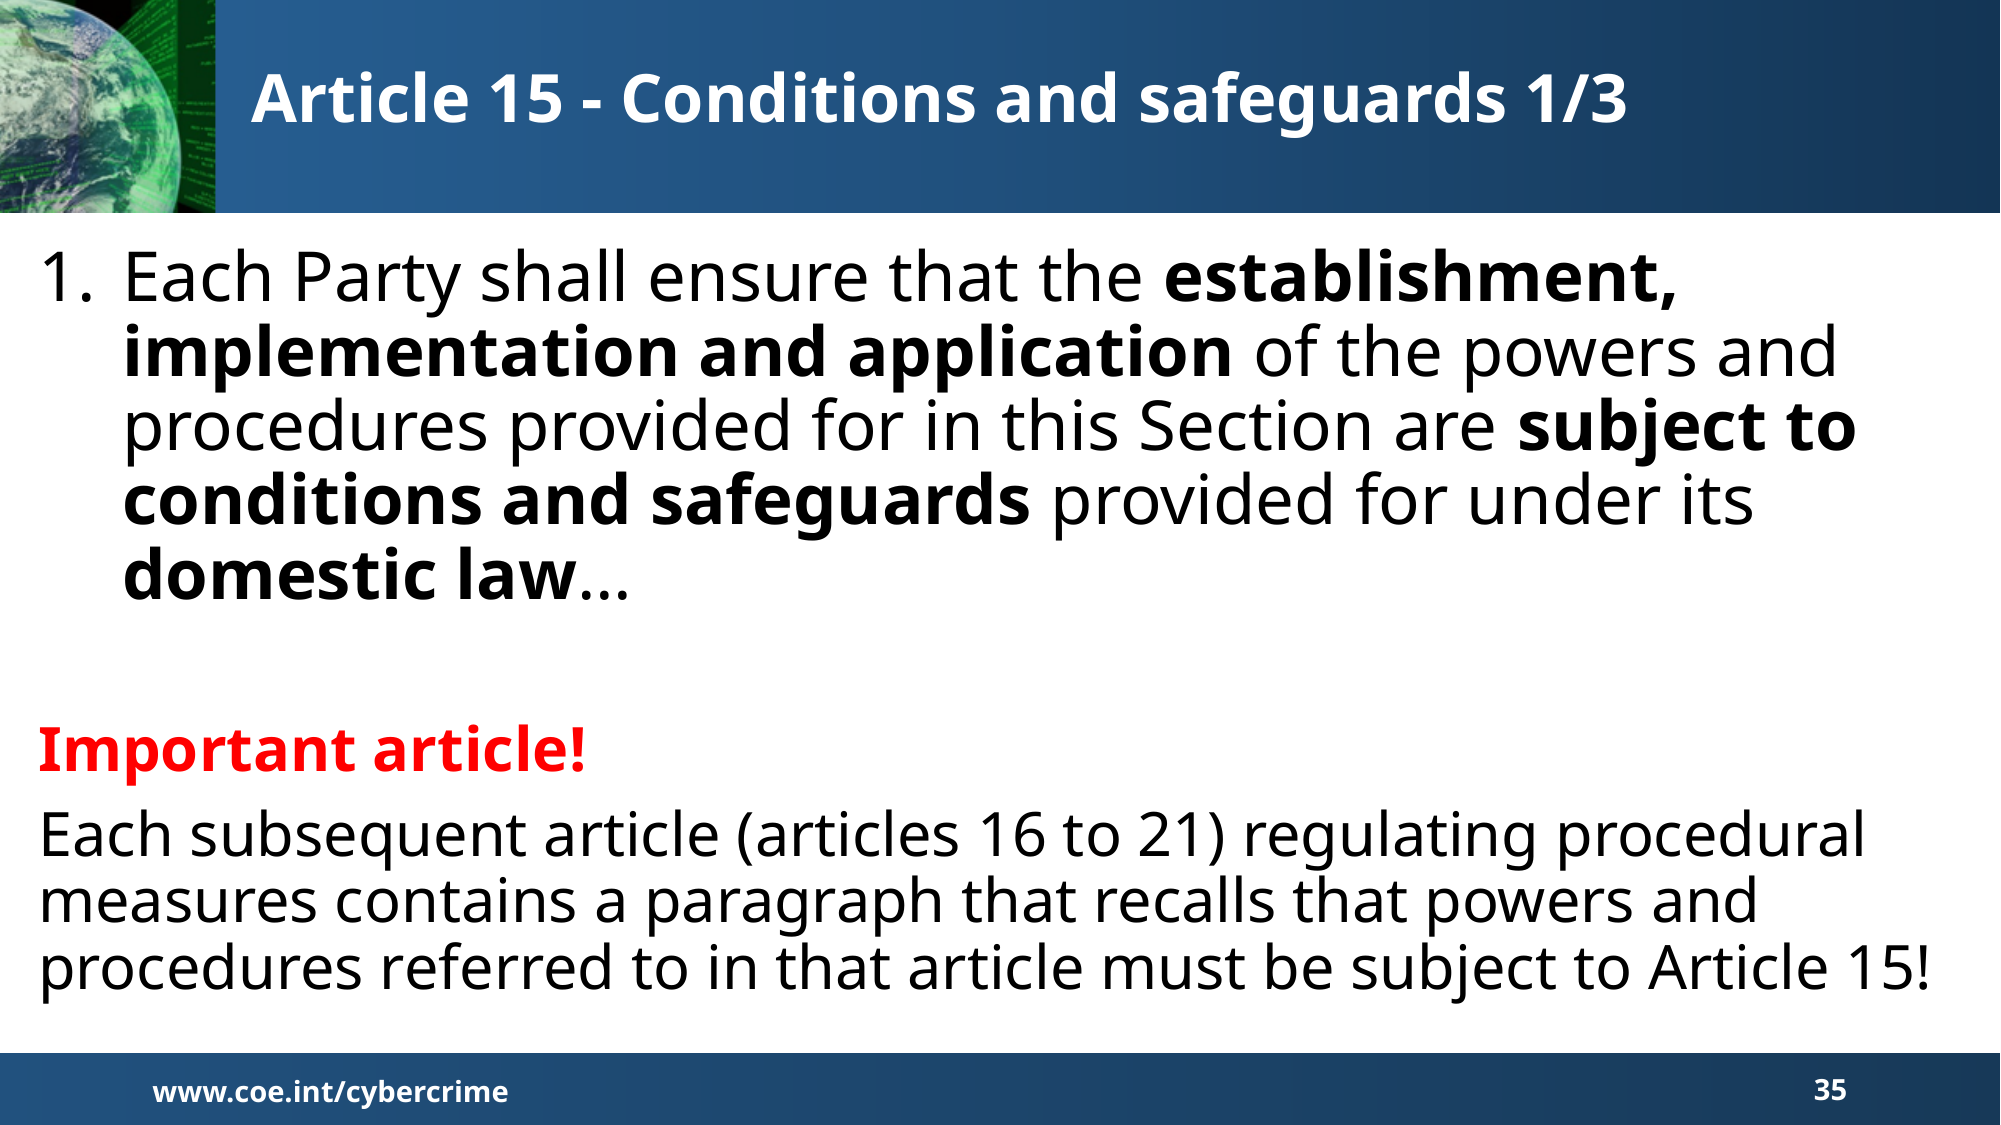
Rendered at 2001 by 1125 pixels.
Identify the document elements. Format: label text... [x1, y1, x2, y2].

list Each Party shall ensure that the establishment, implementation and application of the powers and procedures provided for in this Section are subject to conditions and safeguards provided for under its domestic law… Important article! Each subsequent article (articles 16 to 21) regulating procedural measures contains a paragraph that recalls that powers and procedures referred to in that article must be subject to Article 15! [23, 234, 1974, 1025]
slide_number 35 [1412, 1061, 1863, 1121]
picture [0, 0, 2000, 213]
title Article 15 - Conditions and safeguards 1/3 [236, 25, 1943, 176]
slide_number www.coe.int/cybercrime [137, 1061, 588, 1121]
